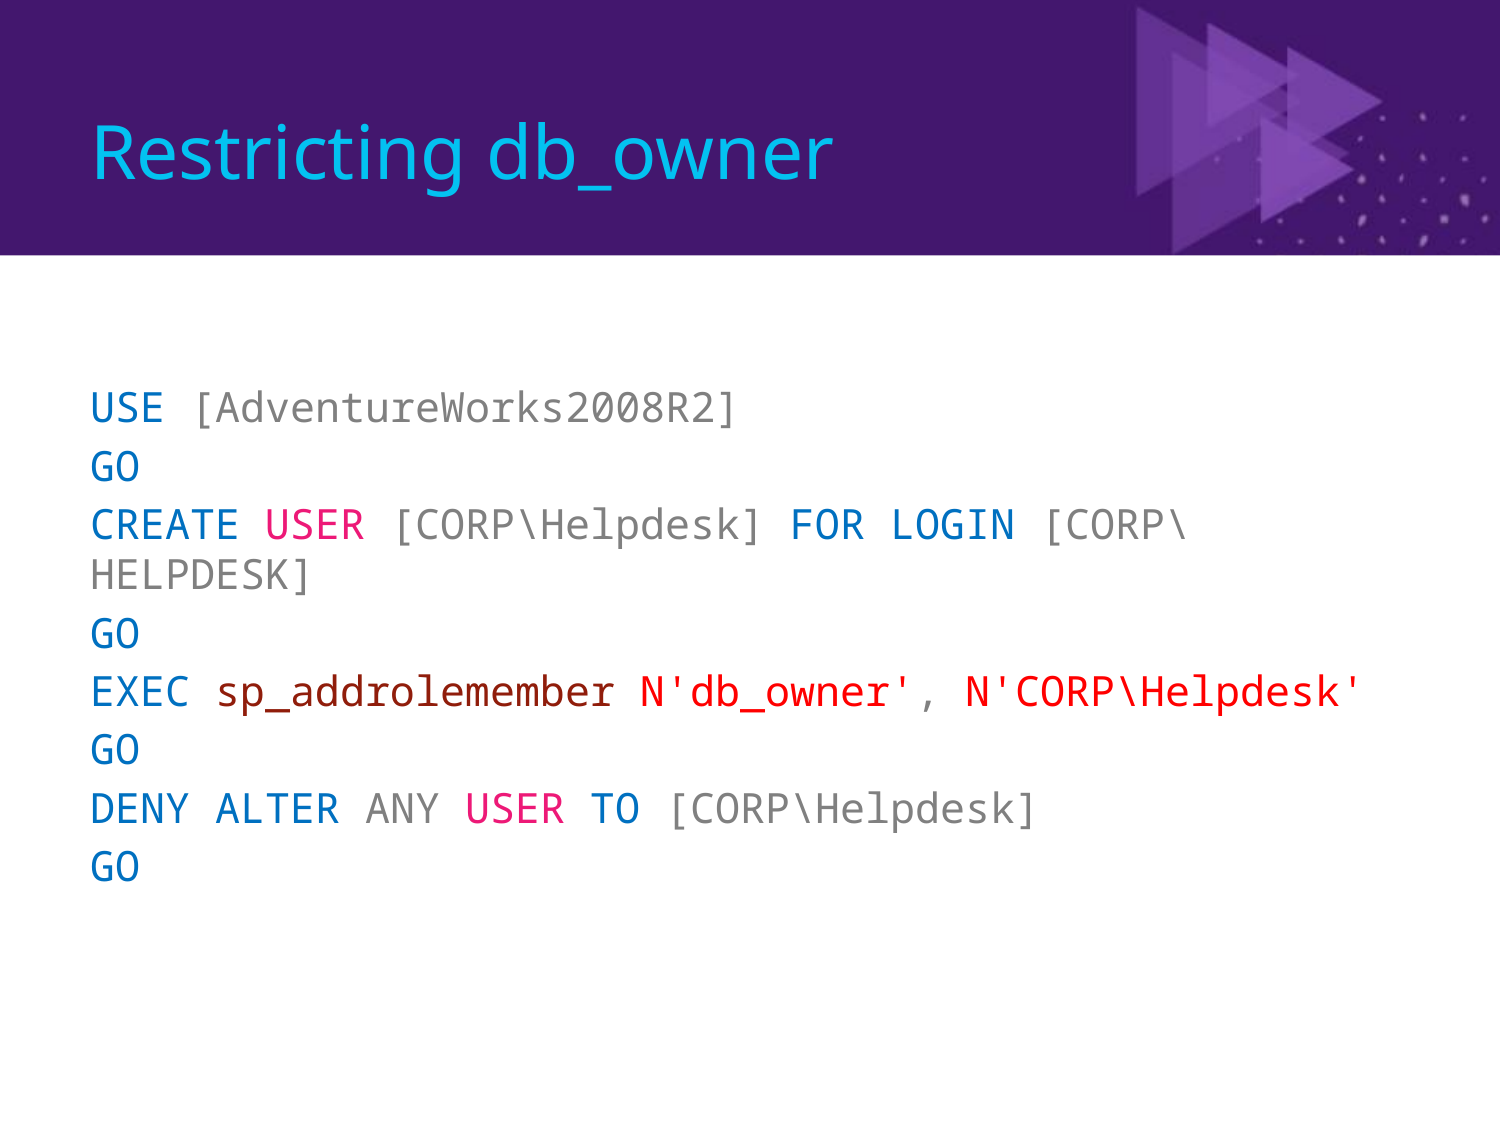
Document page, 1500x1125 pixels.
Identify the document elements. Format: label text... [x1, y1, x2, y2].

title Restricting db_owner [75, 56, 1425, 244]
picture [0, 0, 1500, 255]
list USE [AdventureWorks2008R2] GO CREATE USER [CORP\Helpdesk] FOR LOGIN [CORP\HELPDESK] GO EXEC sp_addrolemember N'db_owner', N'CORP\Helpdesk' GO DENY ALTER ANY USER TO [CORP\Helpdesk] GO [75, 373, 1425, 1005]
